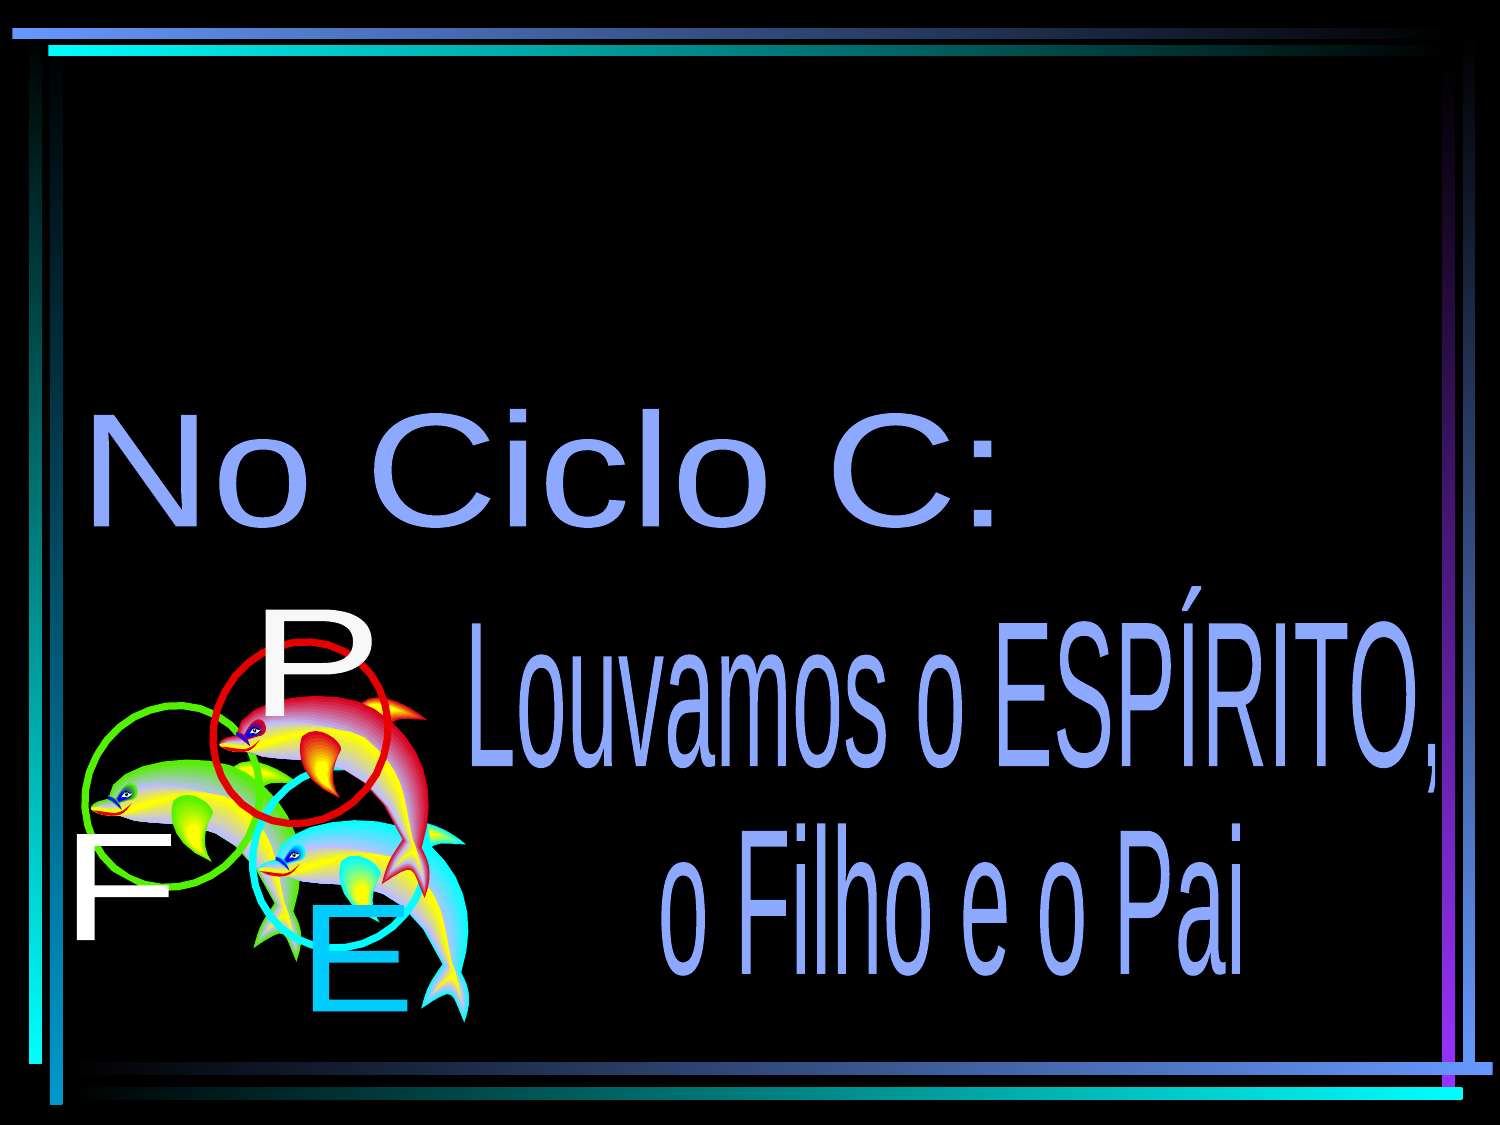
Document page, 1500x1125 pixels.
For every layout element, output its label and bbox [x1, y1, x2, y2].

picture [95, 653, 553, 965]
